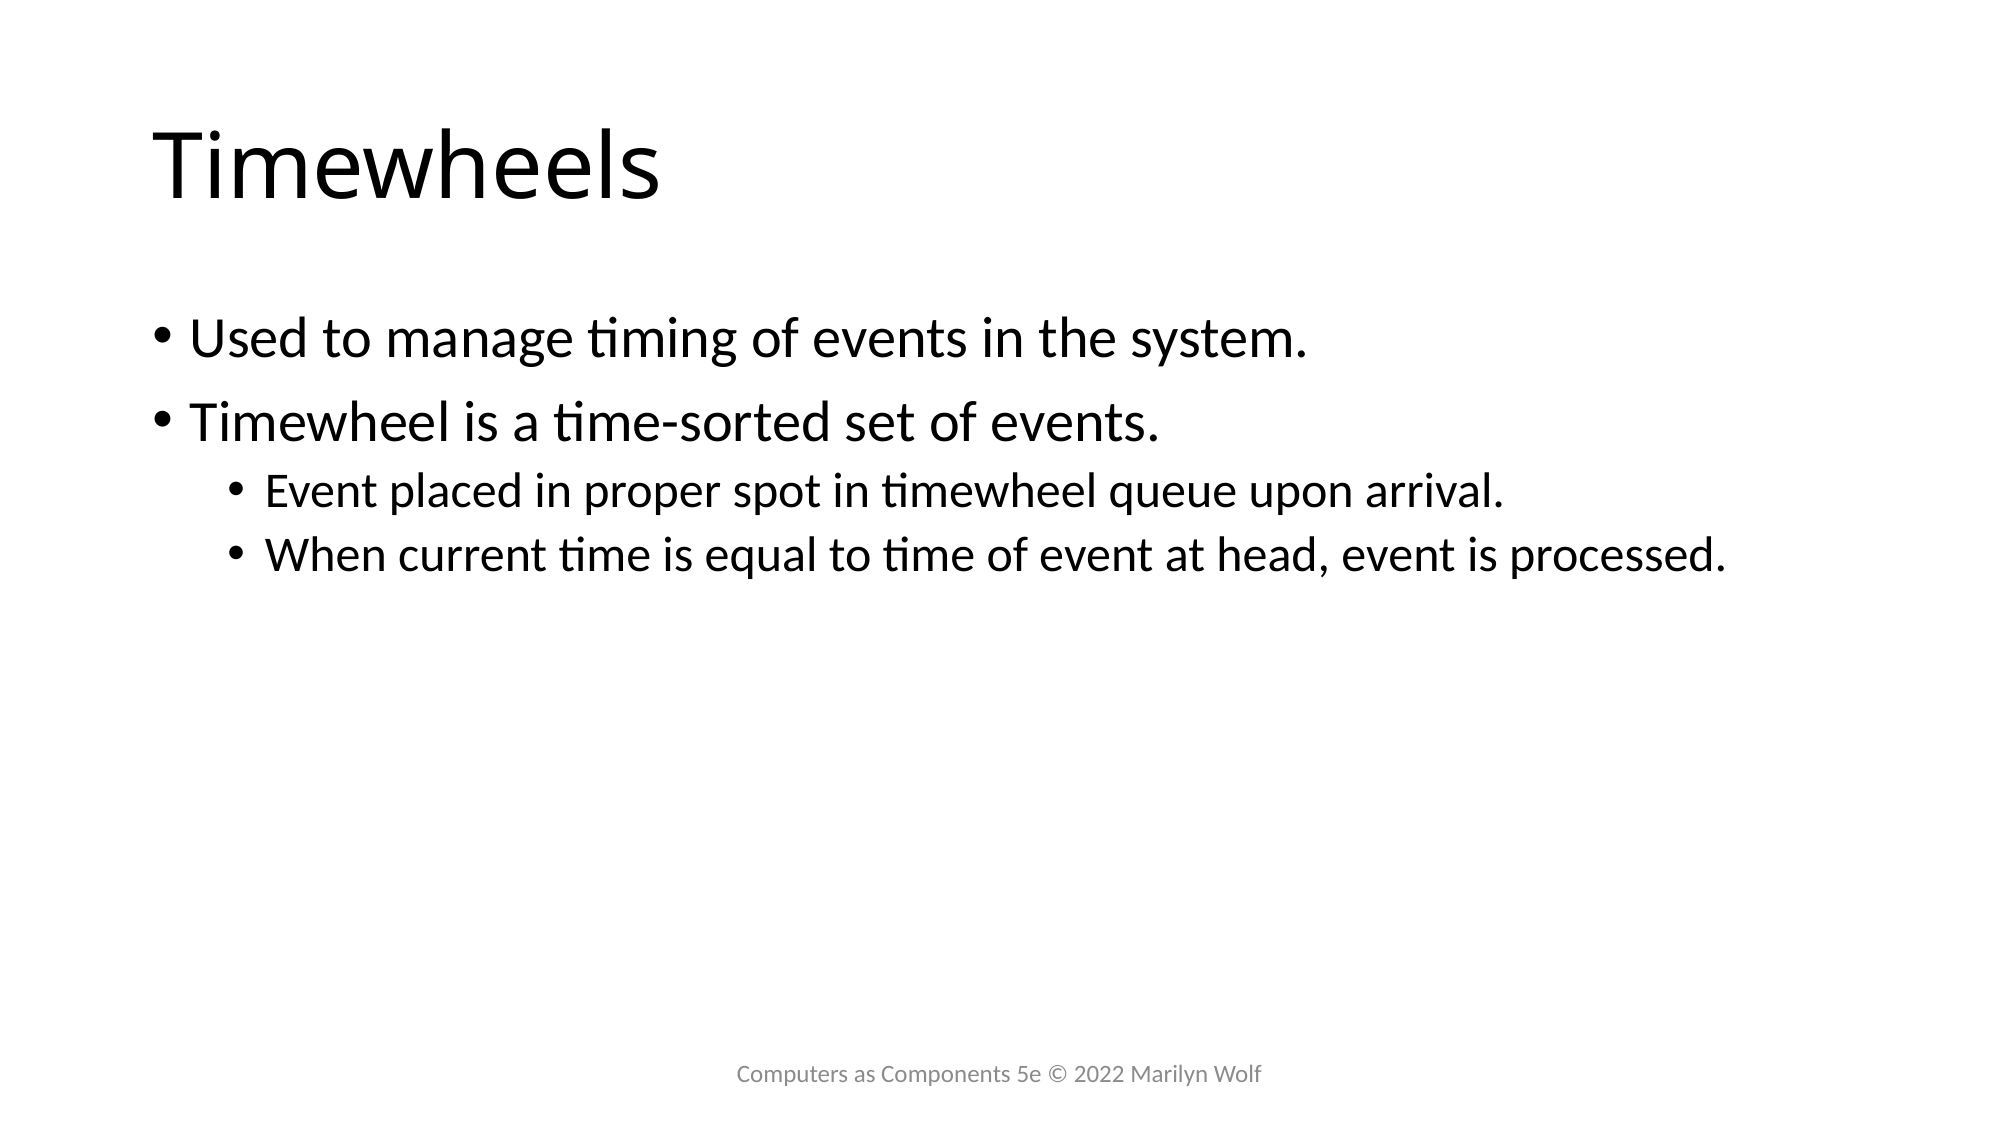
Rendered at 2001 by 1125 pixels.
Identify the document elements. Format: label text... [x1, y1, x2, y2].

footer Computers as Components 5e © 2022 Marilyn Wolf [662, 1042, 1338, 1103]
title Timewheels [137, 59, 1863, 278]
list Used to manage timing of events in the system. Timewheel is a time-sorted set of events. Event placed in proper spot in timewheel queue upon arrival. When current time is equal to time of event at head, event is processed. [137, 299, 1863, 1014]
